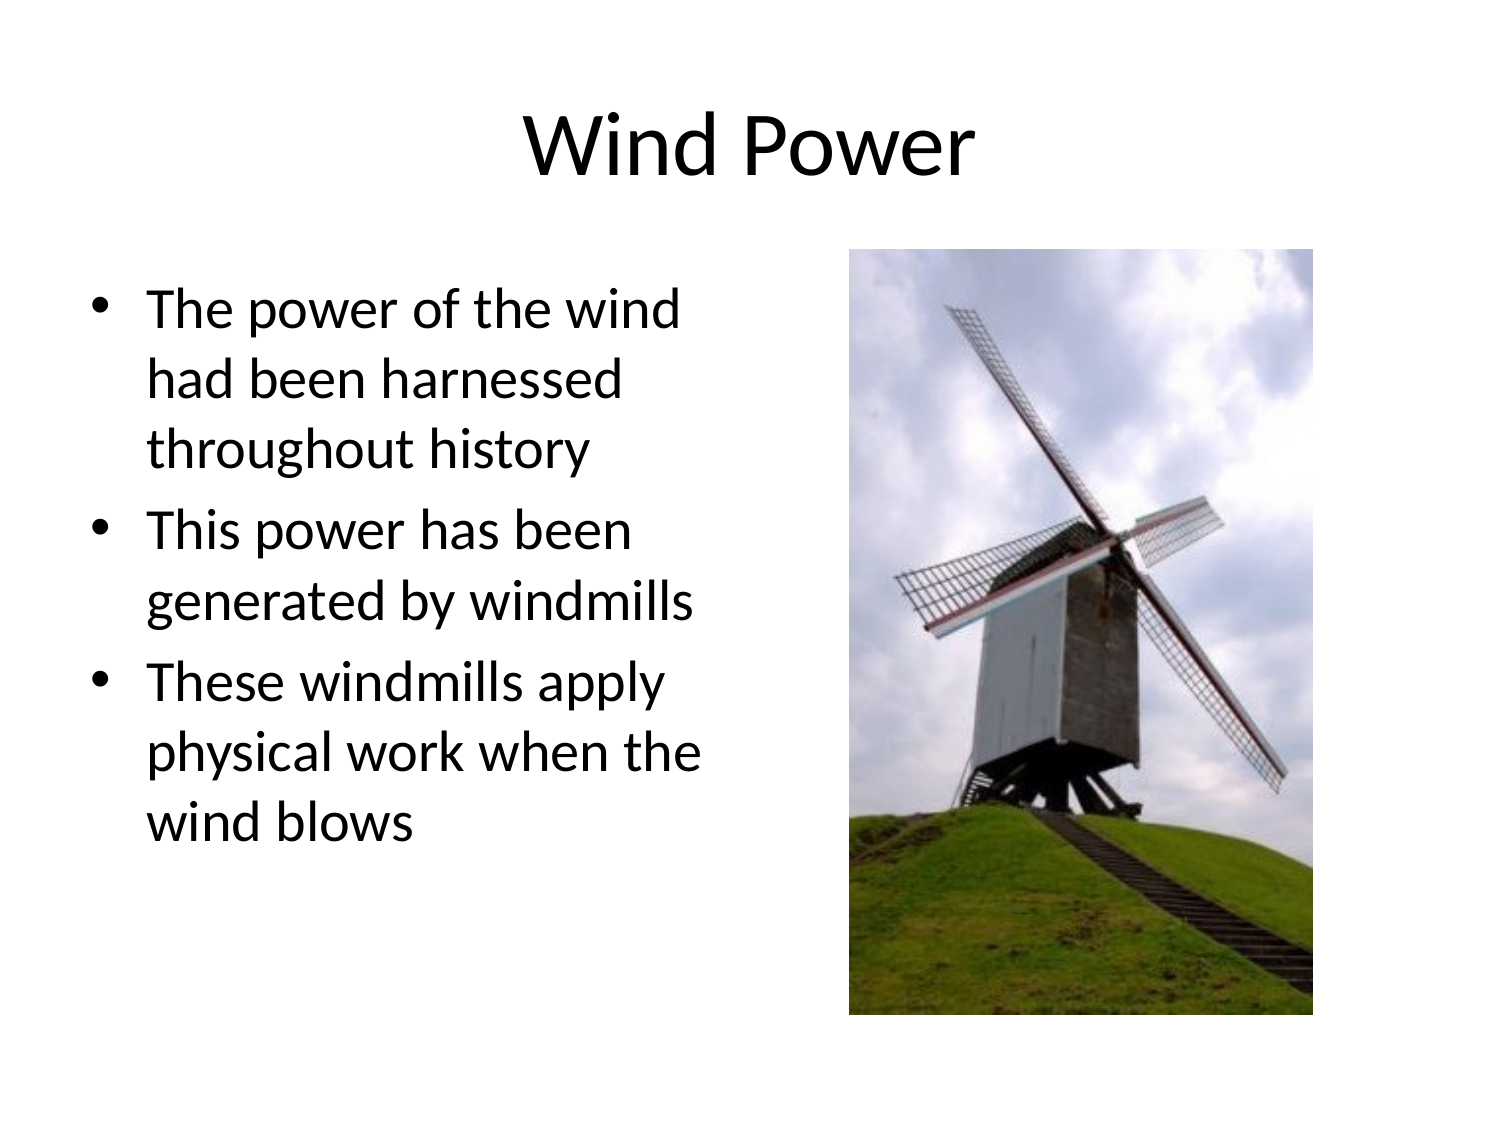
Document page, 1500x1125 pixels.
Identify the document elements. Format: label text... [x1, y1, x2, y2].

list The power of the wind had been harnessed throughout history This power has been generated by windmills These windmills apply physical work when the wind blows [75, 262, 738, 1005]
title Wind Power [75, 45, 1425, 233]
picture [849, 249, 1313, 1015]
